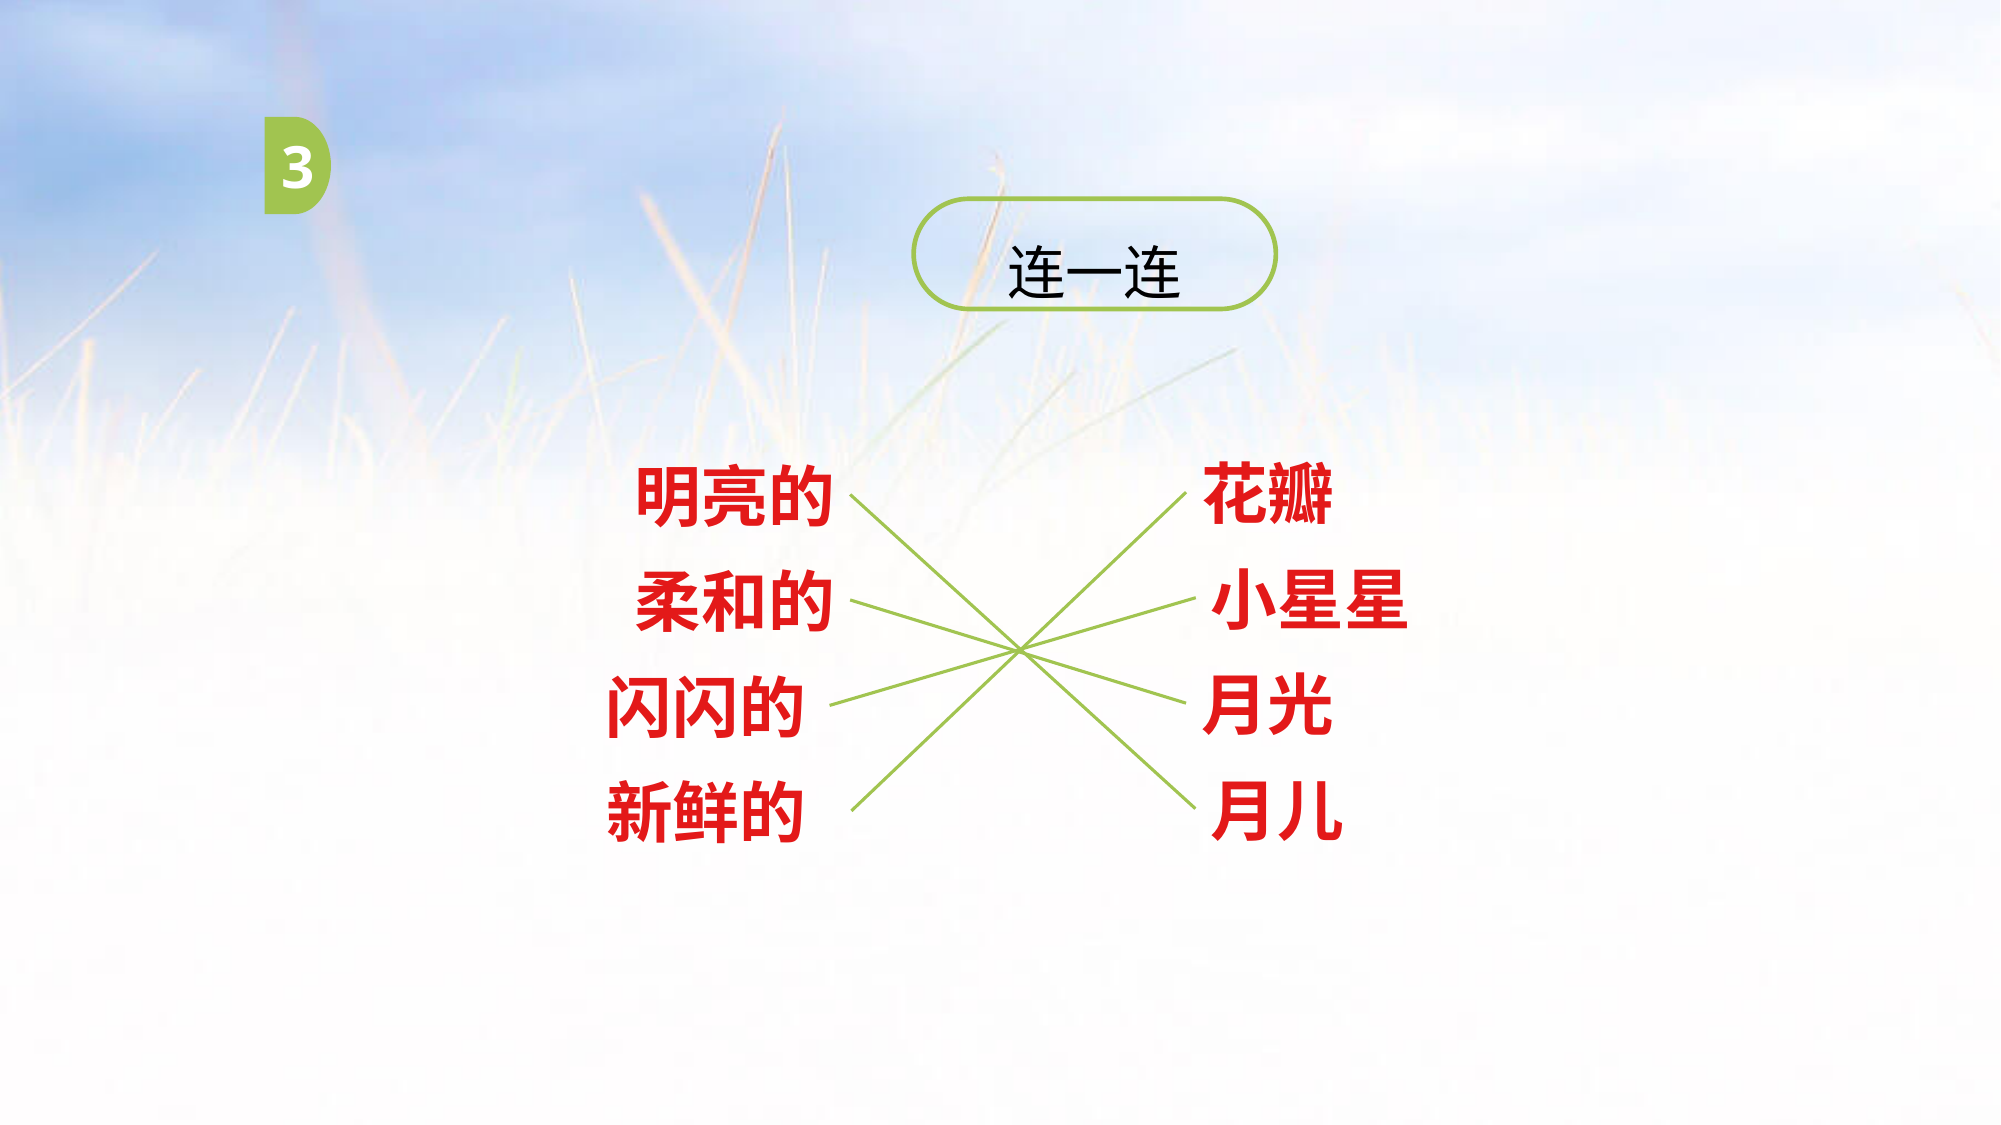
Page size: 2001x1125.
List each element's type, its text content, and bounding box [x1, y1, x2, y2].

text_box 月儿 [1195, 761, 1375, 857]
picture [0, 0, 2001, 1125]
text_box 月光 [1186, 655, 1350, 751]
text_box 闪闪的 [590, 657, 830, 753]
text_box 明亮的 [619, 446, 851, 542]
text_box 新鲜的 [489, 763, 852, 859]
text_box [829, 598, 851, 706]
text_box 3 [263, 115, 332, 216]
text_box 连一连 [912, 197, 1277, 311]
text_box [851, 492, 1186, 812]
text_box 柔和的 [619, 552, 851, 648]
text_box 小星星 [1195, 550, 1442, 646]
text_box 花瓣 [1186, 444, 1350, 540]
